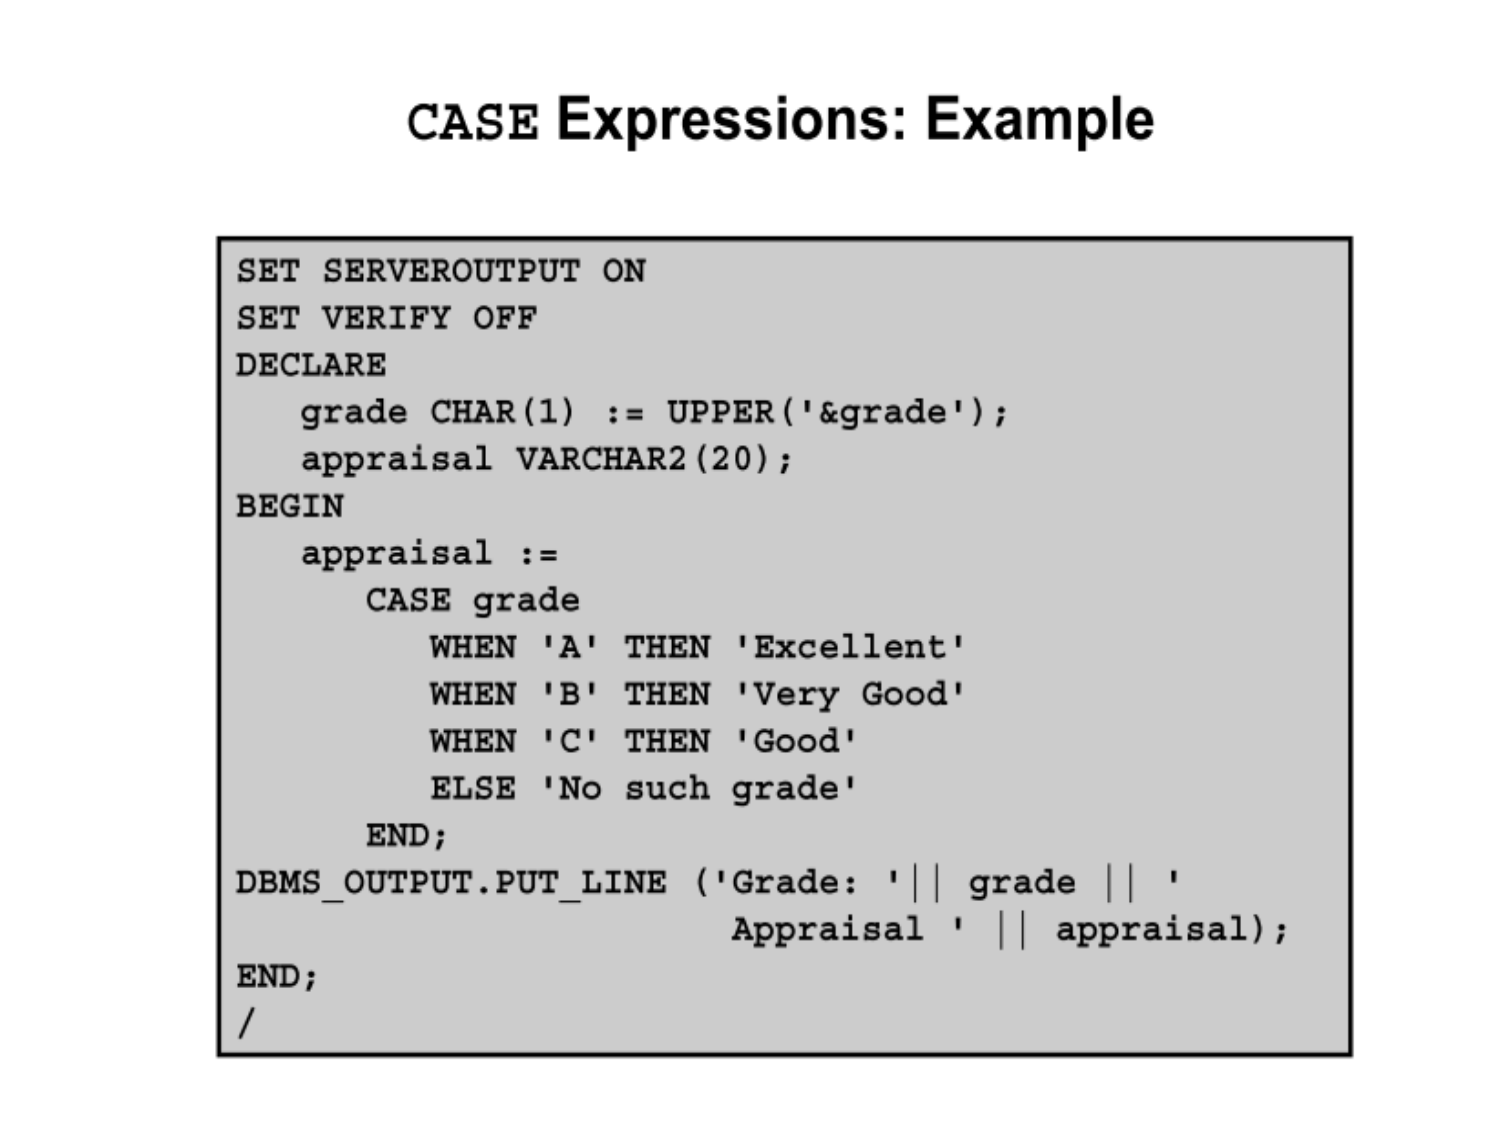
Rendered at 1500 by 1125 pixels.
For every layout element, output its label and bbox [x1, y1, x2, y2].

list [72, 37, 1500, 1076]
